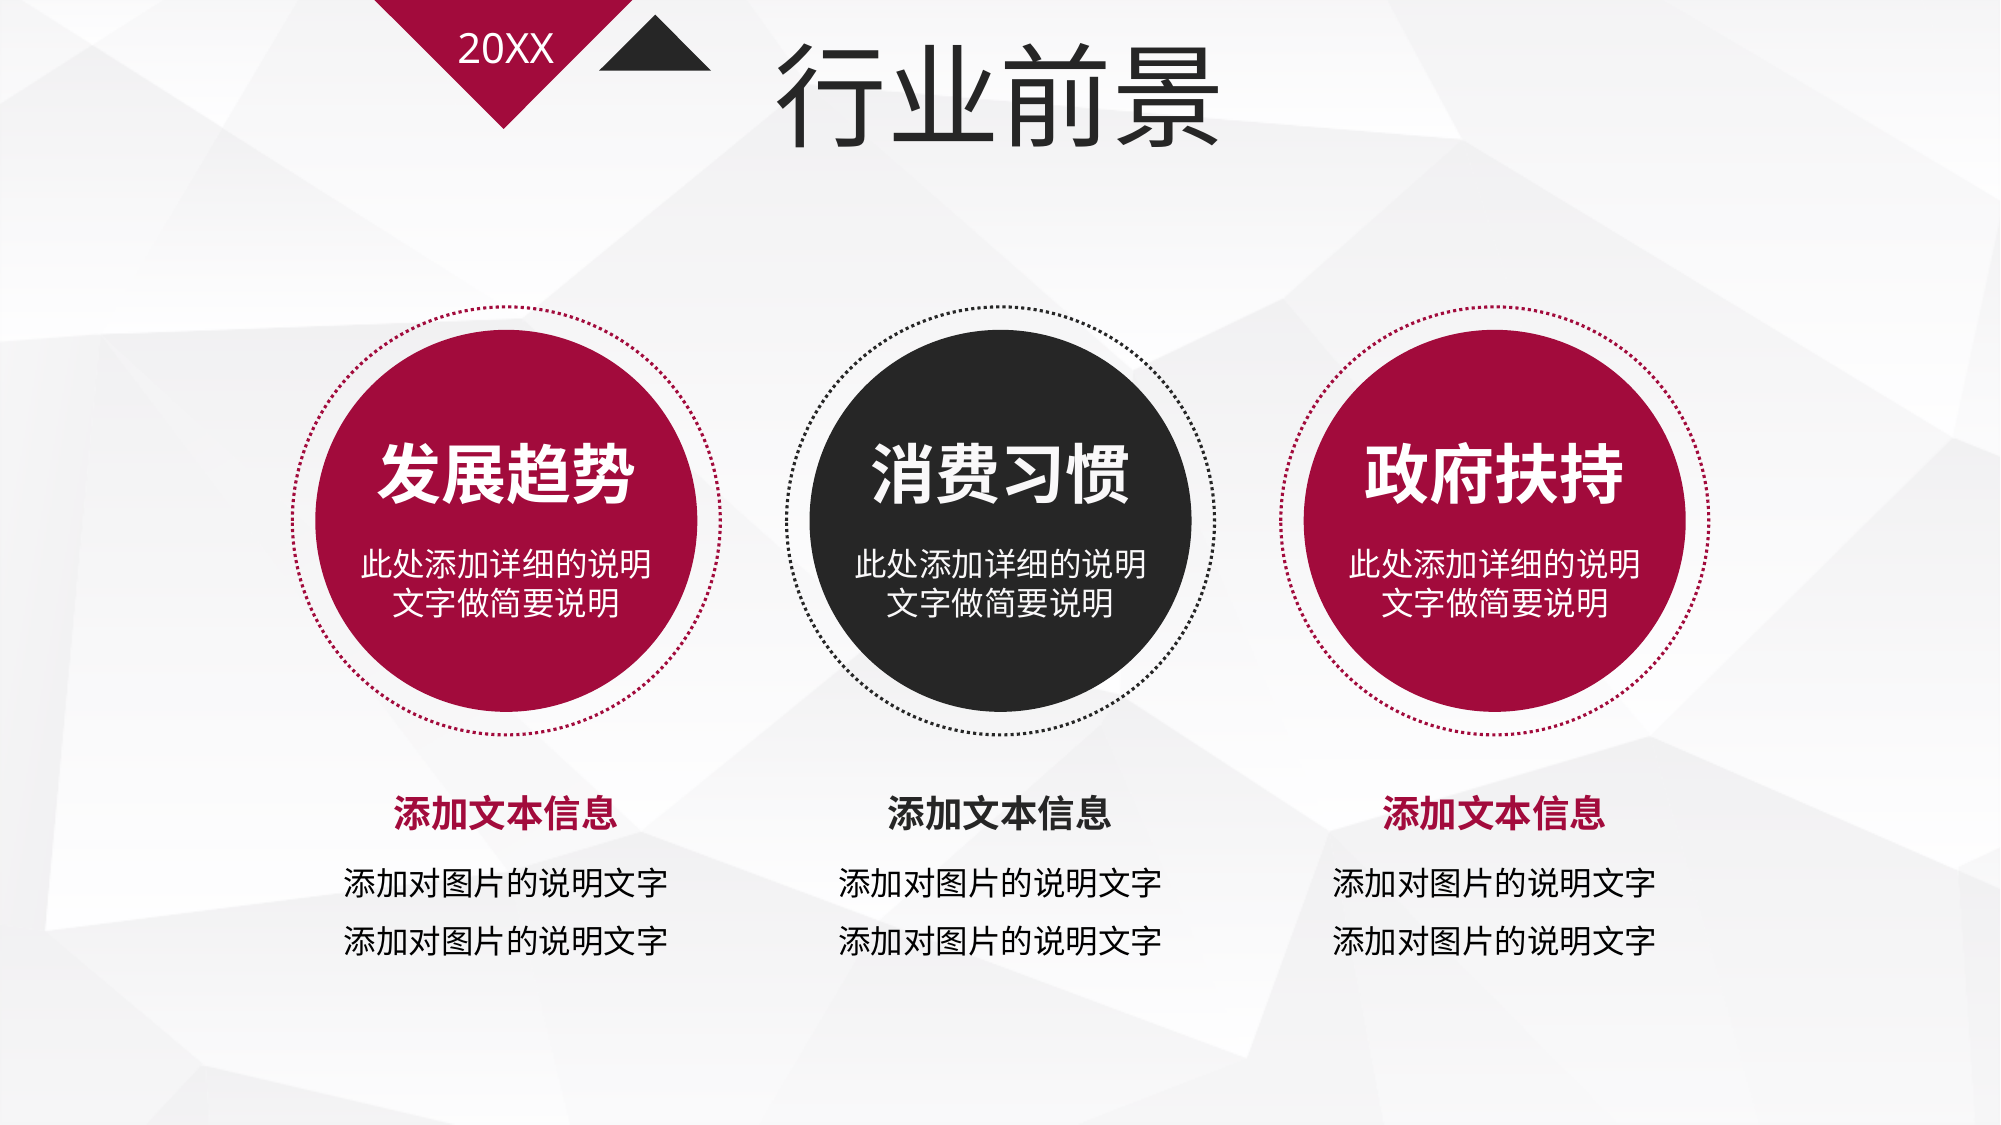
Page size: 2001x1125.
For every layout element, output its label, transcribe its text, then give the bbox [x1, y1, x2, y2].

text_box [373, 0, 634, 69]
text_box 20XX [442, 14, 570, 80]
text_box 行业前景 [760, 19, 1240, 169]
text_box 添加文本信息 添加对图片的说明文字添加对图片的说明文字 [1302, 780, 1687, 1002]
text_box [786, 306, 1215, 735]
text_box 添加文本信息 添加对图片的说明文字添加对图片的说明文字 [808, 780, 1193, 1002]
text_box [292, 306, 721, 735]
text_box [1280, 306, 1709, 735]
text_box [596, 13, 714, 72]
text_box [453, 80, 554, 131]
picture [0, 0, 2001, 1125]
text_box 添加文本信息 添加对图片的说明文字添加对图片的说明文字 [314, 780, 699, 1002]
